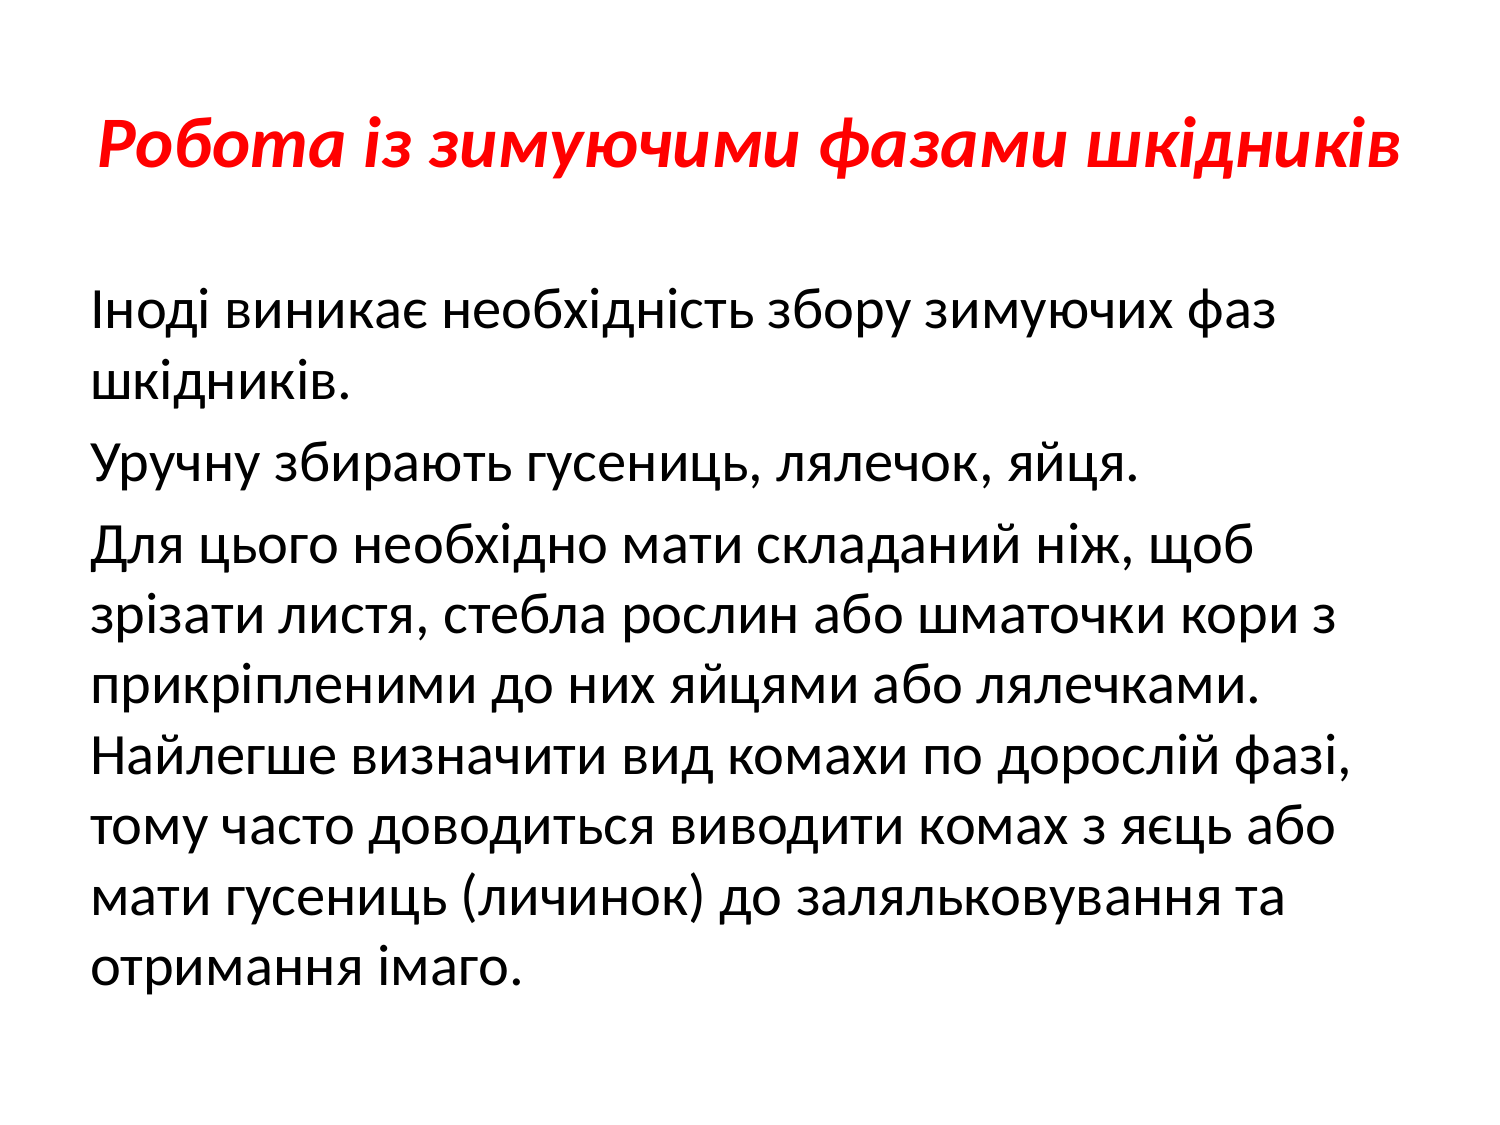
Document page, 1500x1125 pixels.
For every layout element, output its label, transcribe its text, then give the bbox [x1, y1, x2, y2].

title Робота із зимуючими фазами шкідників [75, 45, 1425, 233]
list Іноді виникає необхідність збору зимуючих фаз шкідників. Уручну збирають гусениць, лялечок, яйця. Для цього необхідно мати складаний ніж, щоб зрізати листя, стебла рослин або шматочки кори з прикріпленими до них яйцями або лялечками. Найлегше визначити вид комахи по дорослій фазі, тому часто доводиться виводити комах з яєць або мати гусениць (личинок) до заляльковування та отримання імаго. [75, 262, 1425, 1005]
